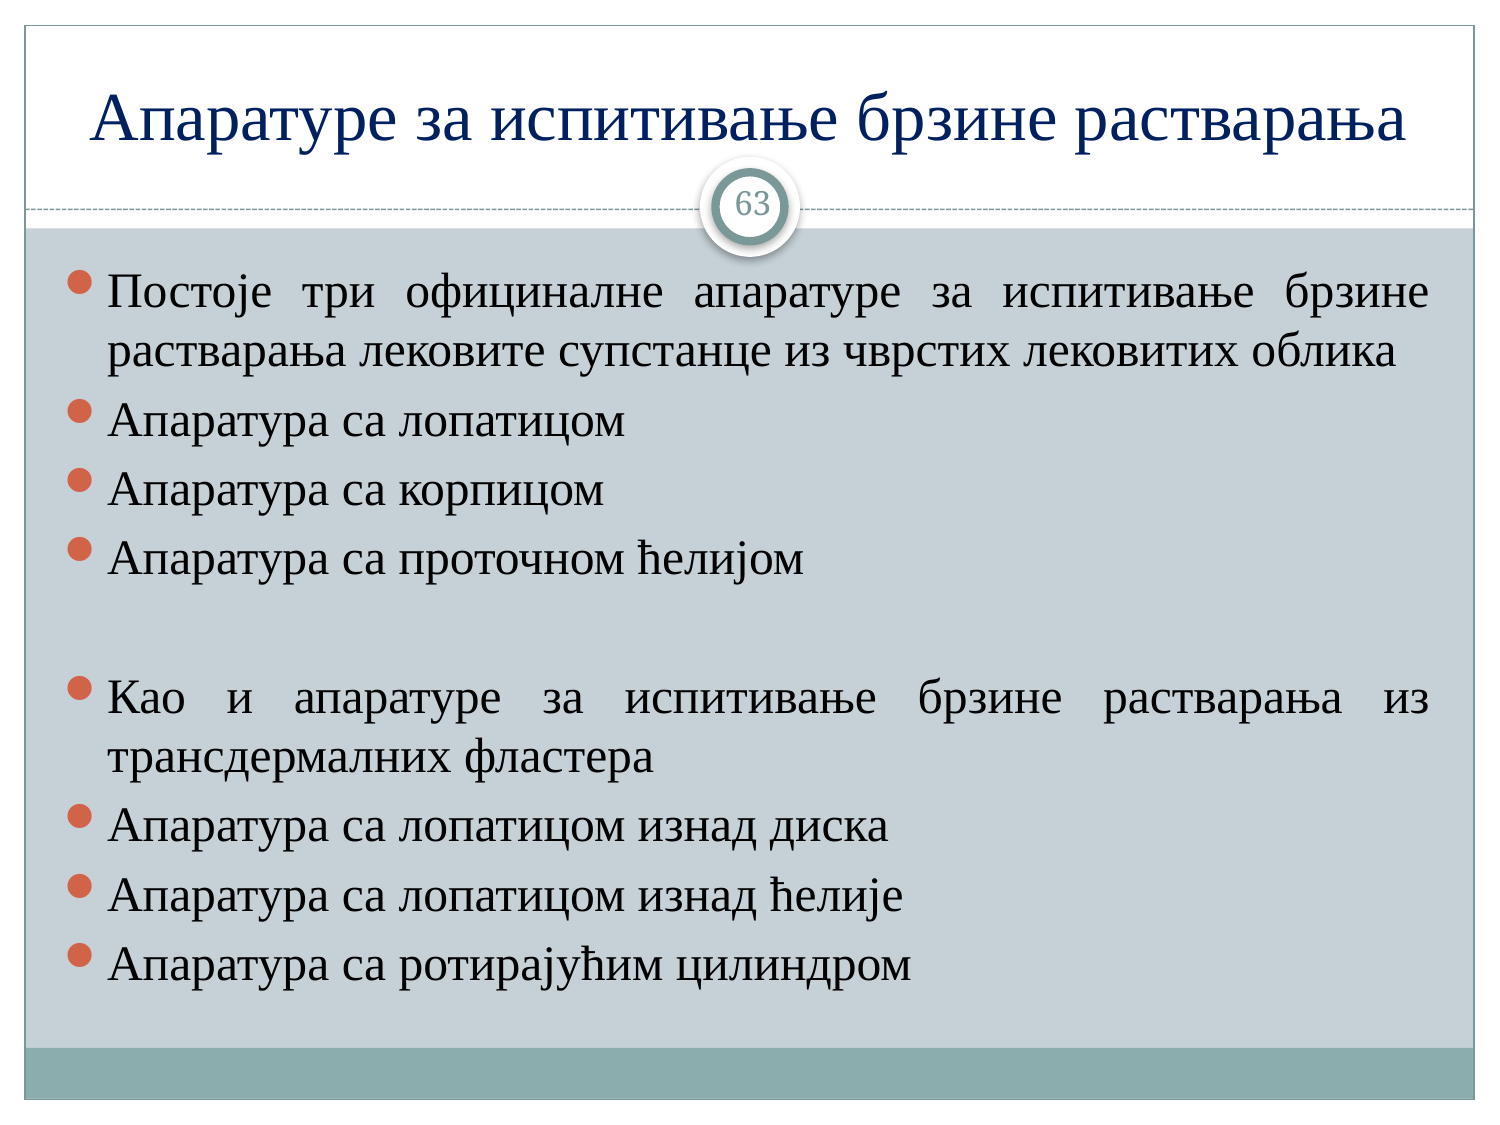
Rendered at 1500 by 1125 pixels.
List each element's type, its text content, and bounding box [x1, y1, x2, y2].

list Постоје три официналне апаратуре за испитивање брзине растварања лековите супстанце из чврстих лековитих облика Апаратура са лопатицом Апаратура са корпицом Апаратура са проточном ћелијом Као и апаратуре за испитивање брзине растварања из трансдермалних фластера Апаратура са лопатицом изнад диска Апаратура са лопатицом изнад ћелије Апаратура са ротирајућим цилиндром [49, 250, 1445, 1001]
title Апаратуре за испитивање брзине растварања [49, 37, 1450, 162]
slide_number 63 [715, 168, 791, 241]
